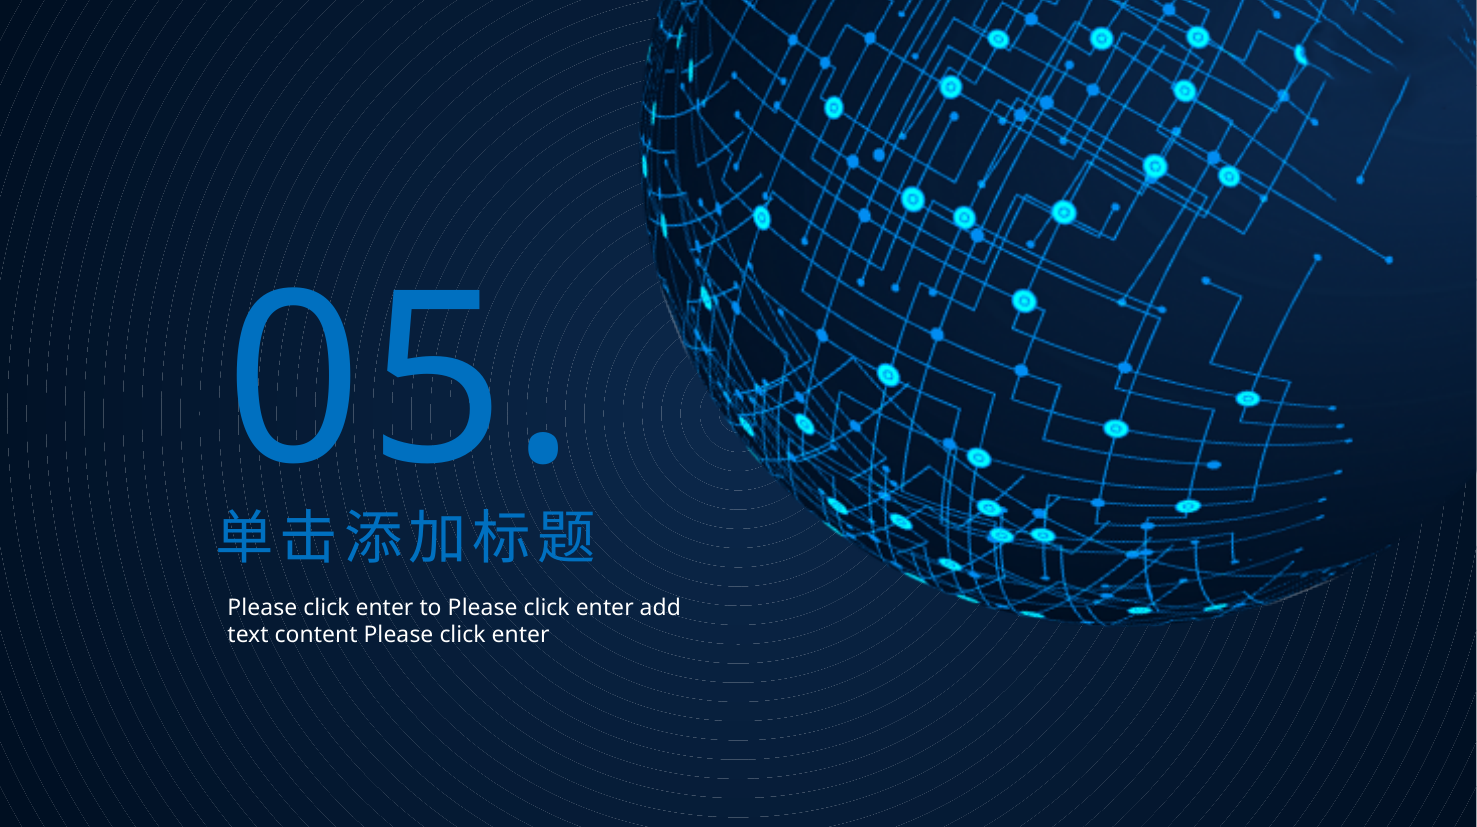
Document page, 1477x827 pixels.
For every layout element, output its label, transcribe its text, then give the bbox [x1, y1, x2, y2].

text_box 单击添加标题 [200, 492, 611, 578]
text_box 05. [210, 214, 530, 517]
picture [455, 0, 1477, 827]
text_box Please click enter to Please click enter add text content Please click enter [212, 584, 697, 655]
